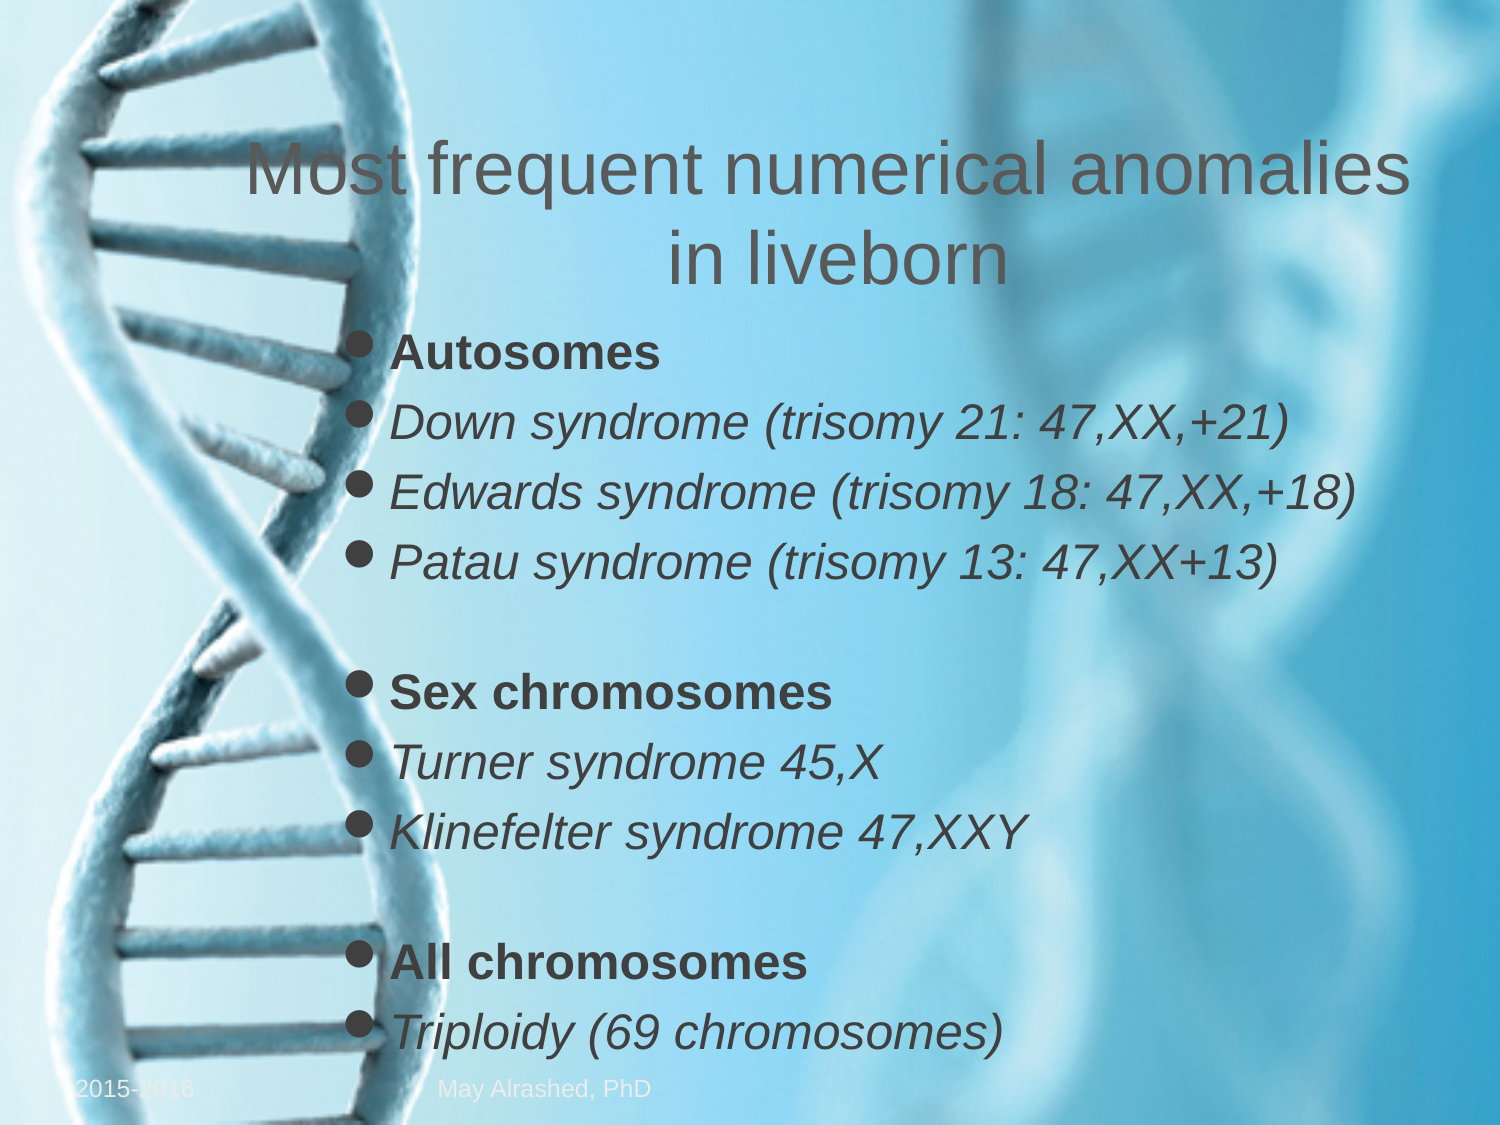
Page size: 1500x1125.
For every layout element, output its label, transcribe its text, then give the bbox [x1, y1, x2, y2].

slide_number 2015-2016 [75, 1042, 425, 1103]
picture [0, 0, 1500, 1125]
footer May Alrashed, PhD [437, 1075, 988, 1103]
text_box Most frequent numerical anomalies in liveborn [224, 112, 1453, 265]
text_box Autosomes Down syndrome (trisomy 21: 47,XX,+21) Edwards syndrome (trisomy 18: 47,XX,+18) Patau syndrome (trisomy 13: 47,XX+13) Sex chromosomes Turner syndrome 45,X Klinefelter syndrome 47,XXY All chromosomes Triploidy (69 chromosomes) [326, 312, 1488, 1075]
